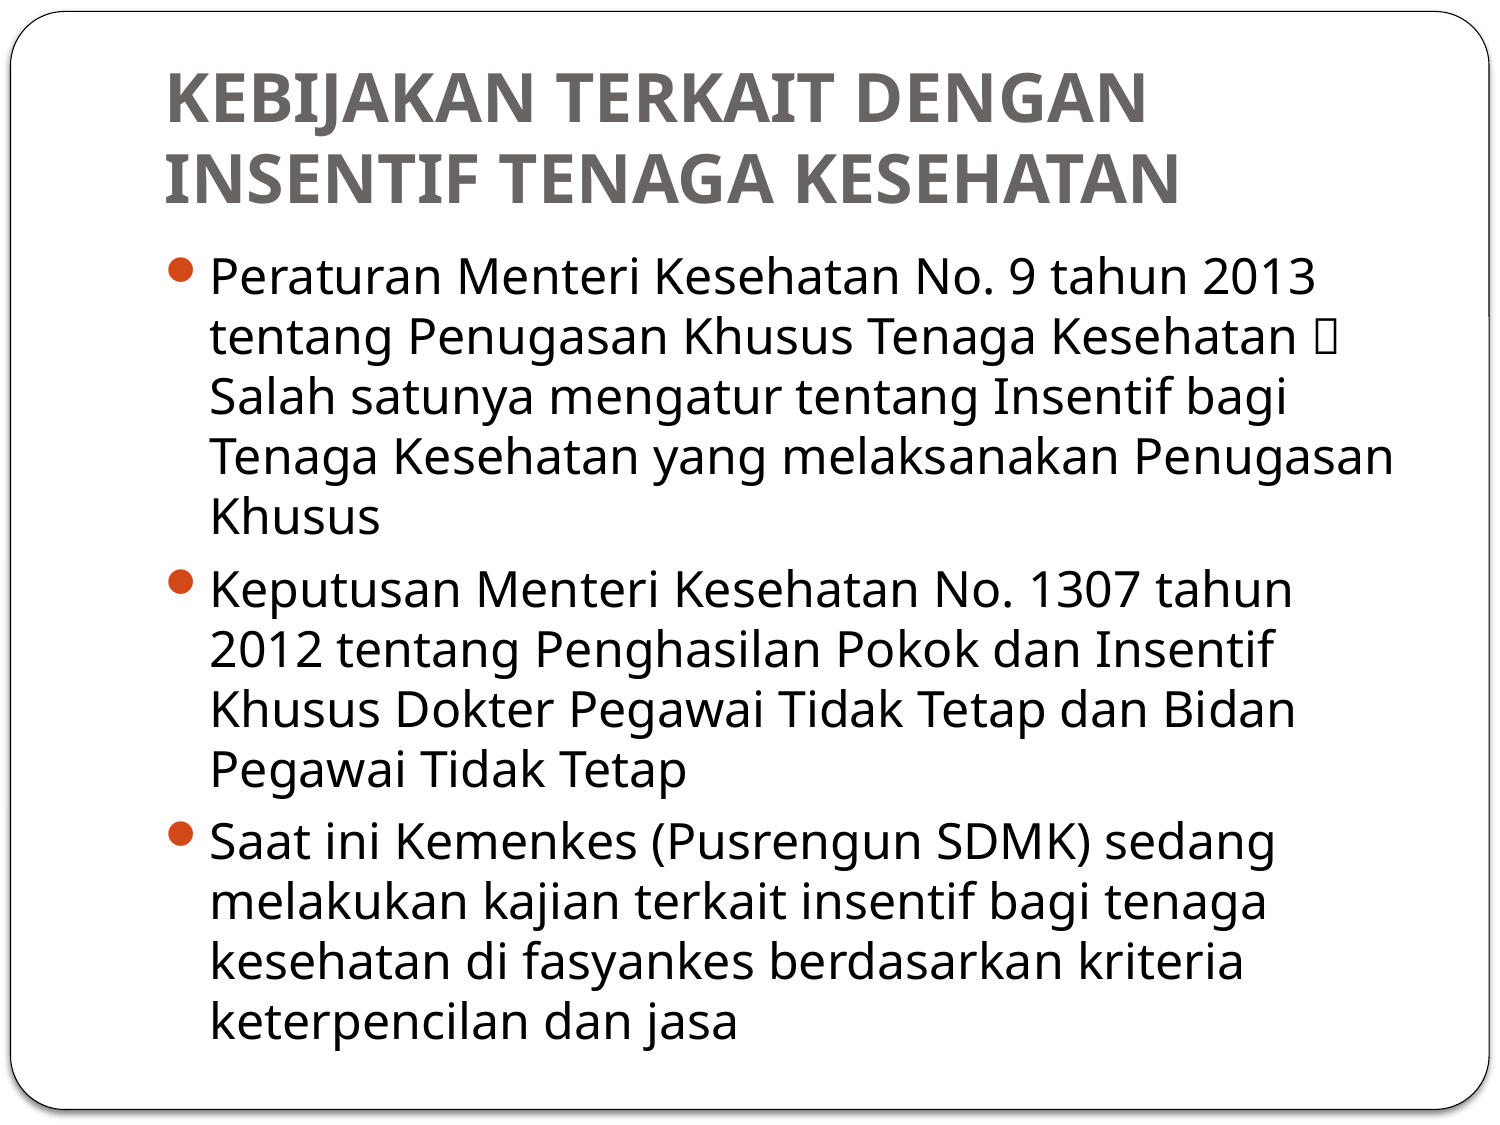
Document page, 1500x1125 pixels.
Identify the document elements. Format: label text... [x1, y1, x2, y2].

list Peraturan Menteri Kesehatan No. 9 tahun 2013 tentang Penugasan Khusus Tenaga Kesehatan  Salah satunya mengatur tentang Insentif bagi Tenaga Kesehatan yang melaksanakan Penugasan Khusus Keputusan Menteri Kesehatan No. 1307 tahun 2012 tentang Penghasilan Pokok dan Insentif Khusus Dokter Pegawai Tidak Tetap dan Bidan Pegawai Tidak Tetap Saat ini Kemenkes (Pusrengun SDMK) sedang melakukan kajian terkait insentif bagi tenaga kesehatan di fasyankes berdasarkan kriteria keterpencilan dan jasa [150, 237, 1425, 988]
title KEBIJAKAN TERKAIT DENGAN INSENTIF TENAGA KESEHATAN [150, 45, 1425, 233]
